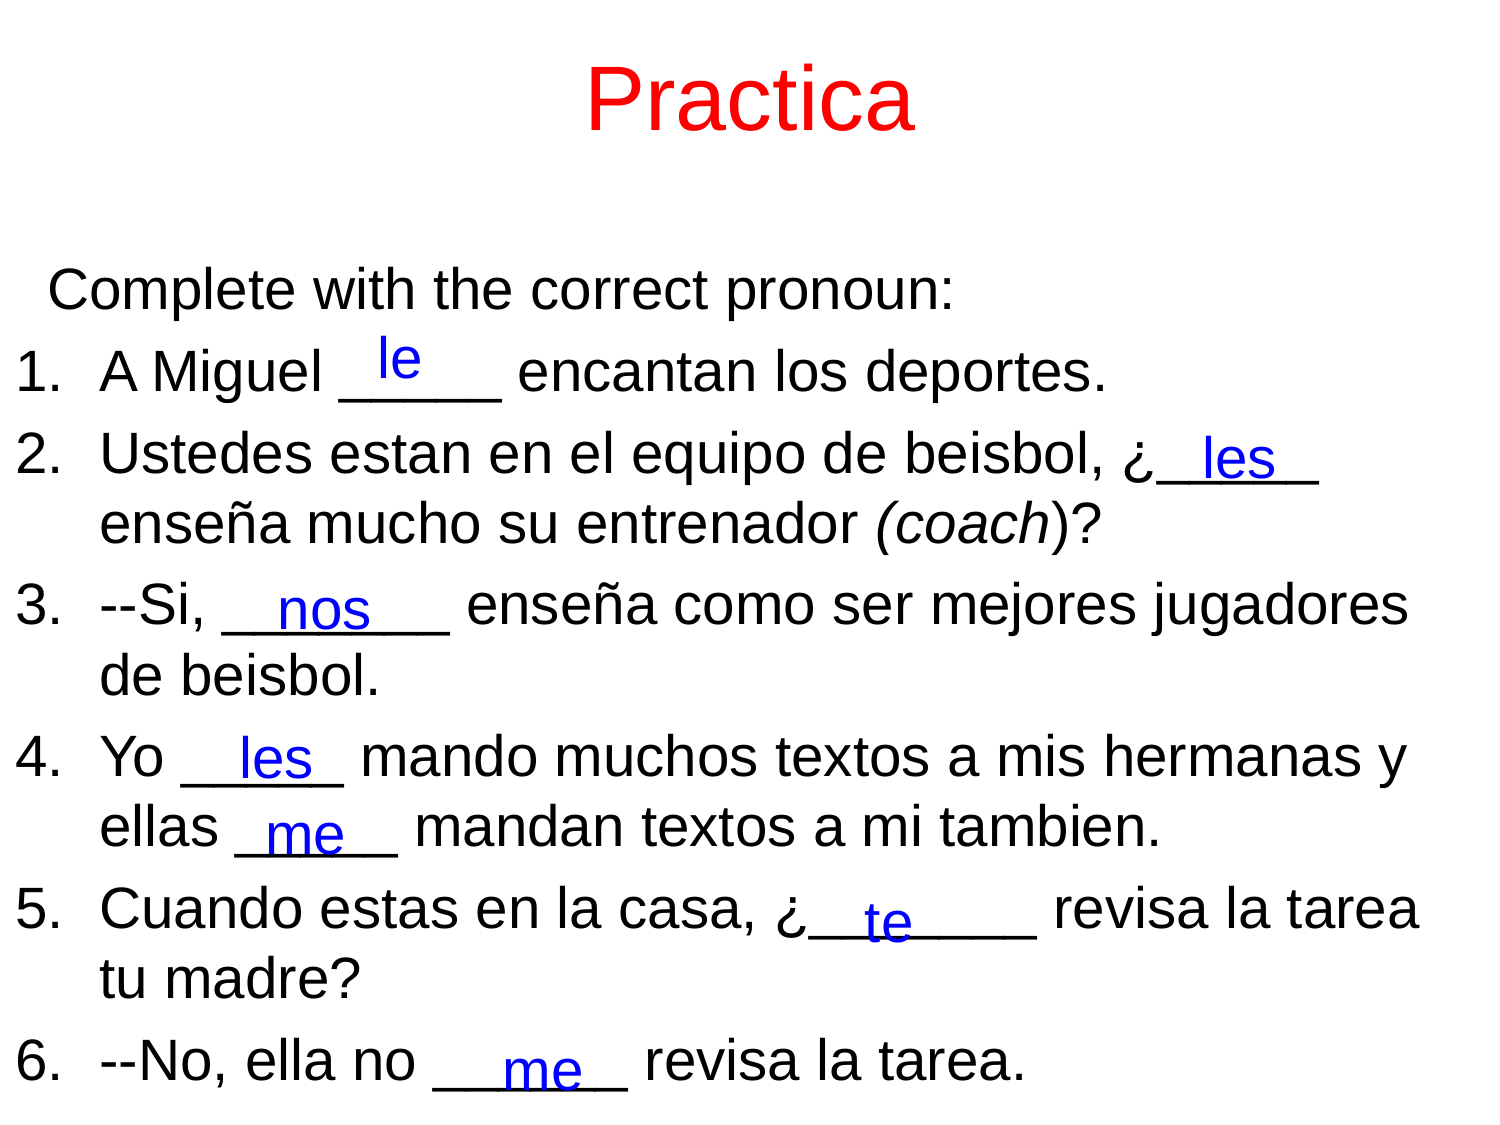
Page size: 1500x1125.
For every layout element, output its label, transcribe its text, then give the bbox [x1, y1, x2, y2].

text_box me [488, 1025, 632, 1110]
list Complete with the correct pronoun: A Miguel _____ encantan los deportes. Ustedes estan en el equipo de beisbol, ¿_____ enseña mucho su entrenador (coach)? --Si, _______ enseña como ser mejores jugadores de beisbol. Yo _____ mando muchos textos a mis hermanas y ellas _____ mandan textos a mi tambien. Cuando estas en la casa, ¿_______ revisa la tarea tu madre? --No, ella no ______ revisa la tarea. [0, 162, 1500, 1063]
text_box nos [262, 564, 420, 649]
text_box me [250, 789, 394, 874]
text_box les [224, 712, 362, 798]
title Practica [75, 0, 1425, 162]
text_box les [1187, 412, 1325, 498]
text_box le [363, 312, 471, 398]
text_box te [850, 876, 962, 962]
